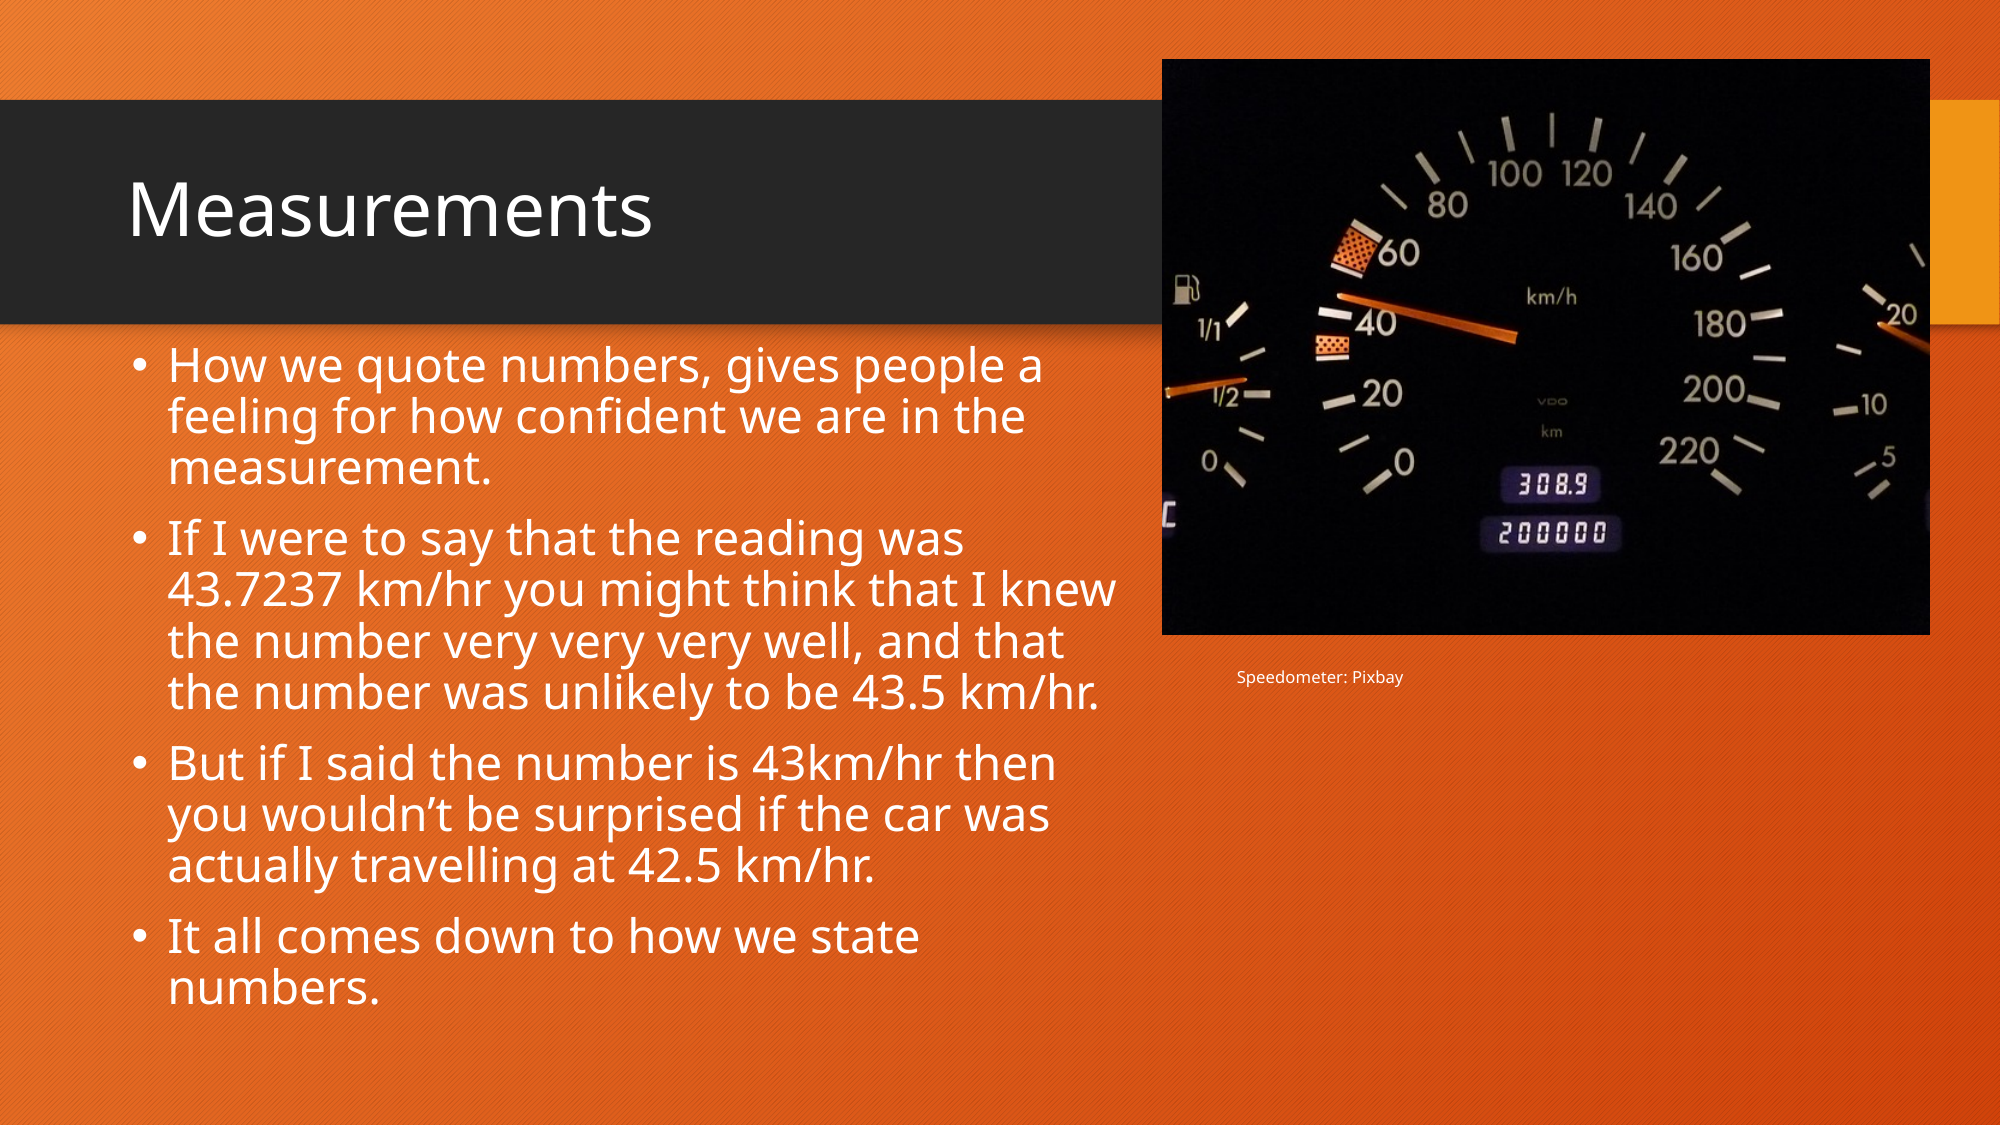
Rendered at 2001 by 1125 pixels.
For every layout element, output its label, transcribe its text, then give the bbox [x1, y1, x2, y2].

list How we quote numbers, gives people a feeling for how confident we are in the measurement. If I were to say that the reading was 43.7237 km/hr you might think that I knew the number very very very well, and that the number was unlikely to be 43.5 km/hr. But if I said the number is 43km/hr then you wouldn’t be surprised if the car was actually travelling at 42.5 km/hr. It all comes down to how we state numbers. [116, 333, 1142, 1042]
title Measurements [111, 123, 1162, 301]
text_box Speedometer: Pixbay [1222, 659, 1870, 695]
picture [0, 59, 2000, 635]
